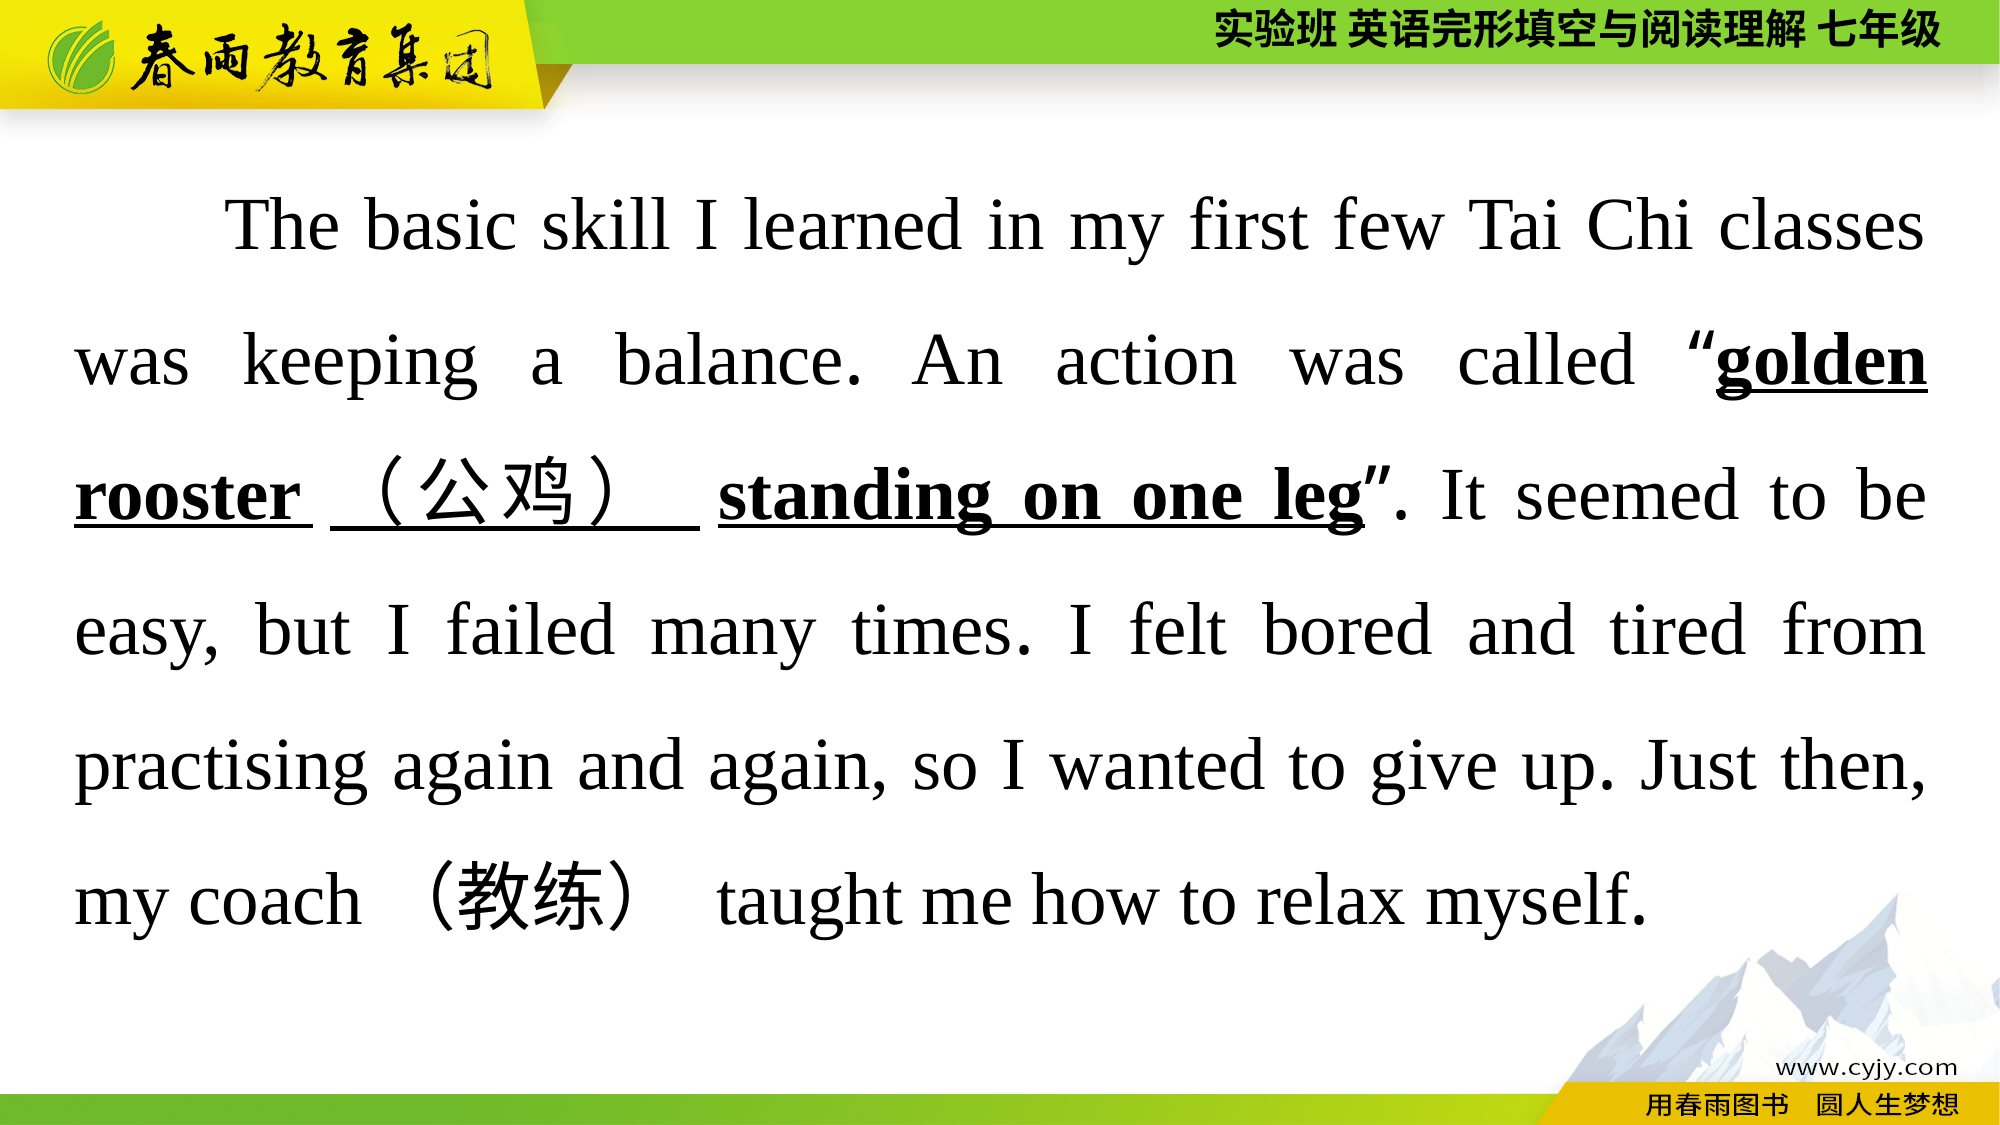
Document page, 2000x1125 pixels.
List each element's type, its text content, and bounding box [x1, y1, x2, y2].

picture [0, 0, 2000, 1125]
list The basic skill I learned in my first few Tai Chi classes was keeping a balance. An action was called “golden rooster（公鸡） standing on one leg”. It seemed to be easy, but I failed many times. I felt bored and tired from practising again and again, so I wanted to give up. Just then, my coach（教练） taught me how to relax myself. [59, 122, 1944, 956]
